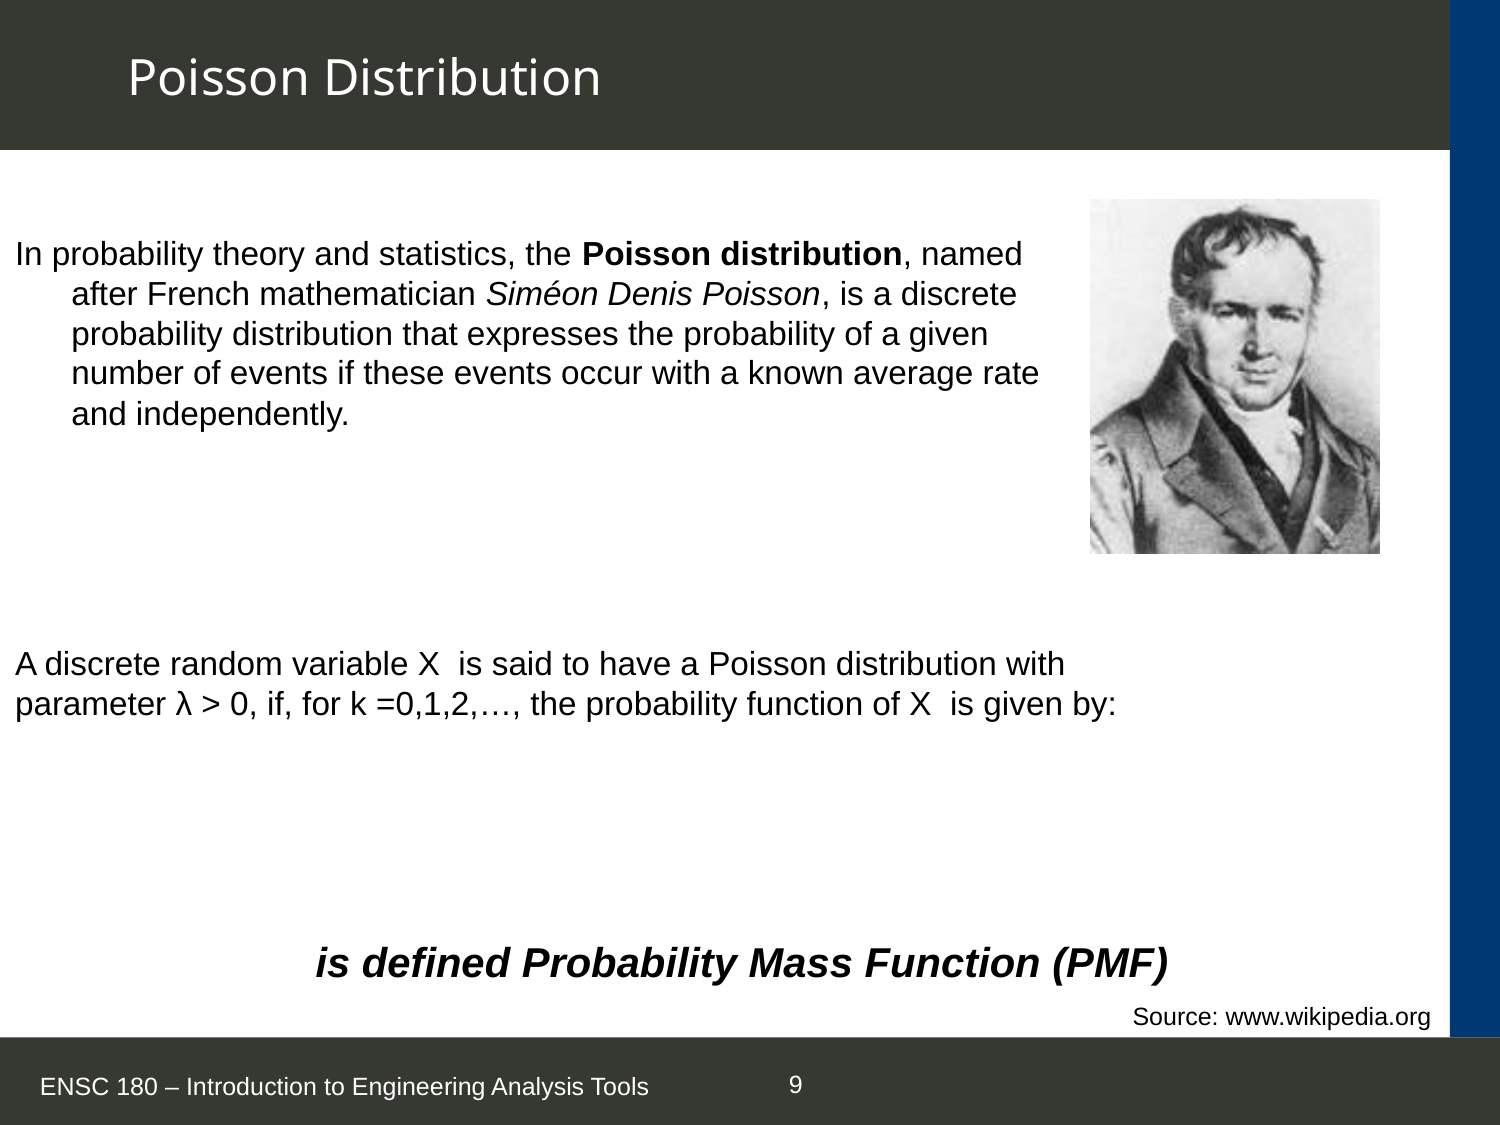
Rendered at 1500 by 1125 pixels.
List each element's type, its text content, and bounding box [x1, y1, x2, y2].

text_box [25, 0, 231, 130]
title Poisson Distribution [112, 37, 1450, 138]
text_box Source: www.wikipedia.org [1117, 993, 1447, 1039]
picture [1089, 199, 1381, 555]
list In probability theory and statistics, the Poisson distribution, named after French mathematician Siméon Denis Poisson, is a discrete probability distribution that expresses the probability of a given number of events if these events occur with a known average rate and independently. [0, 224, 1079, 470]
footer ENSC 180 – Introduction to Engineering Analysis Tools [24, 1062, 701, 1113]
